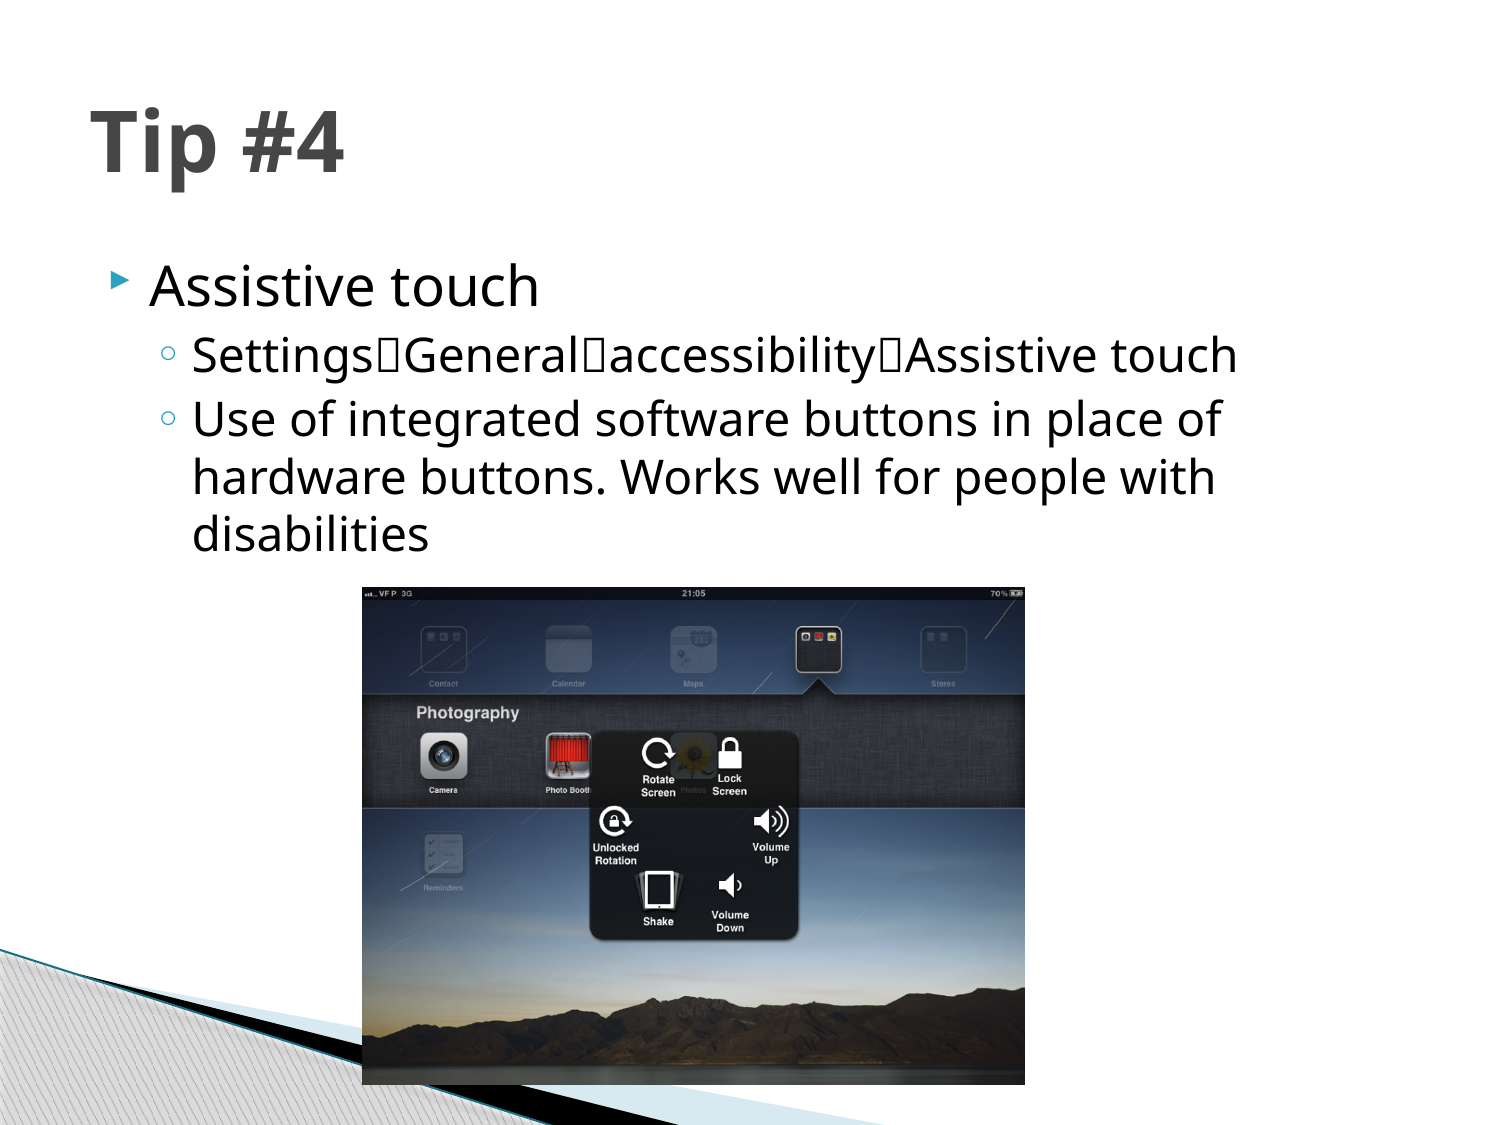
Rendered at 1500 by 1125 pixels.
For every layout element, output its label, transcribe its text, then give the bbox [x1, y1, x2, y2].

picture [362, 587, 1026, 1085]
title Tip #4 [75, 45, 1425, 233]
list Assistive touch SettingsGeneralaccessibilityAssistive touch Use of integrated software buttons in place of hardware buttons. Works well for people with disabilities [75, 243, 1425, 986]
